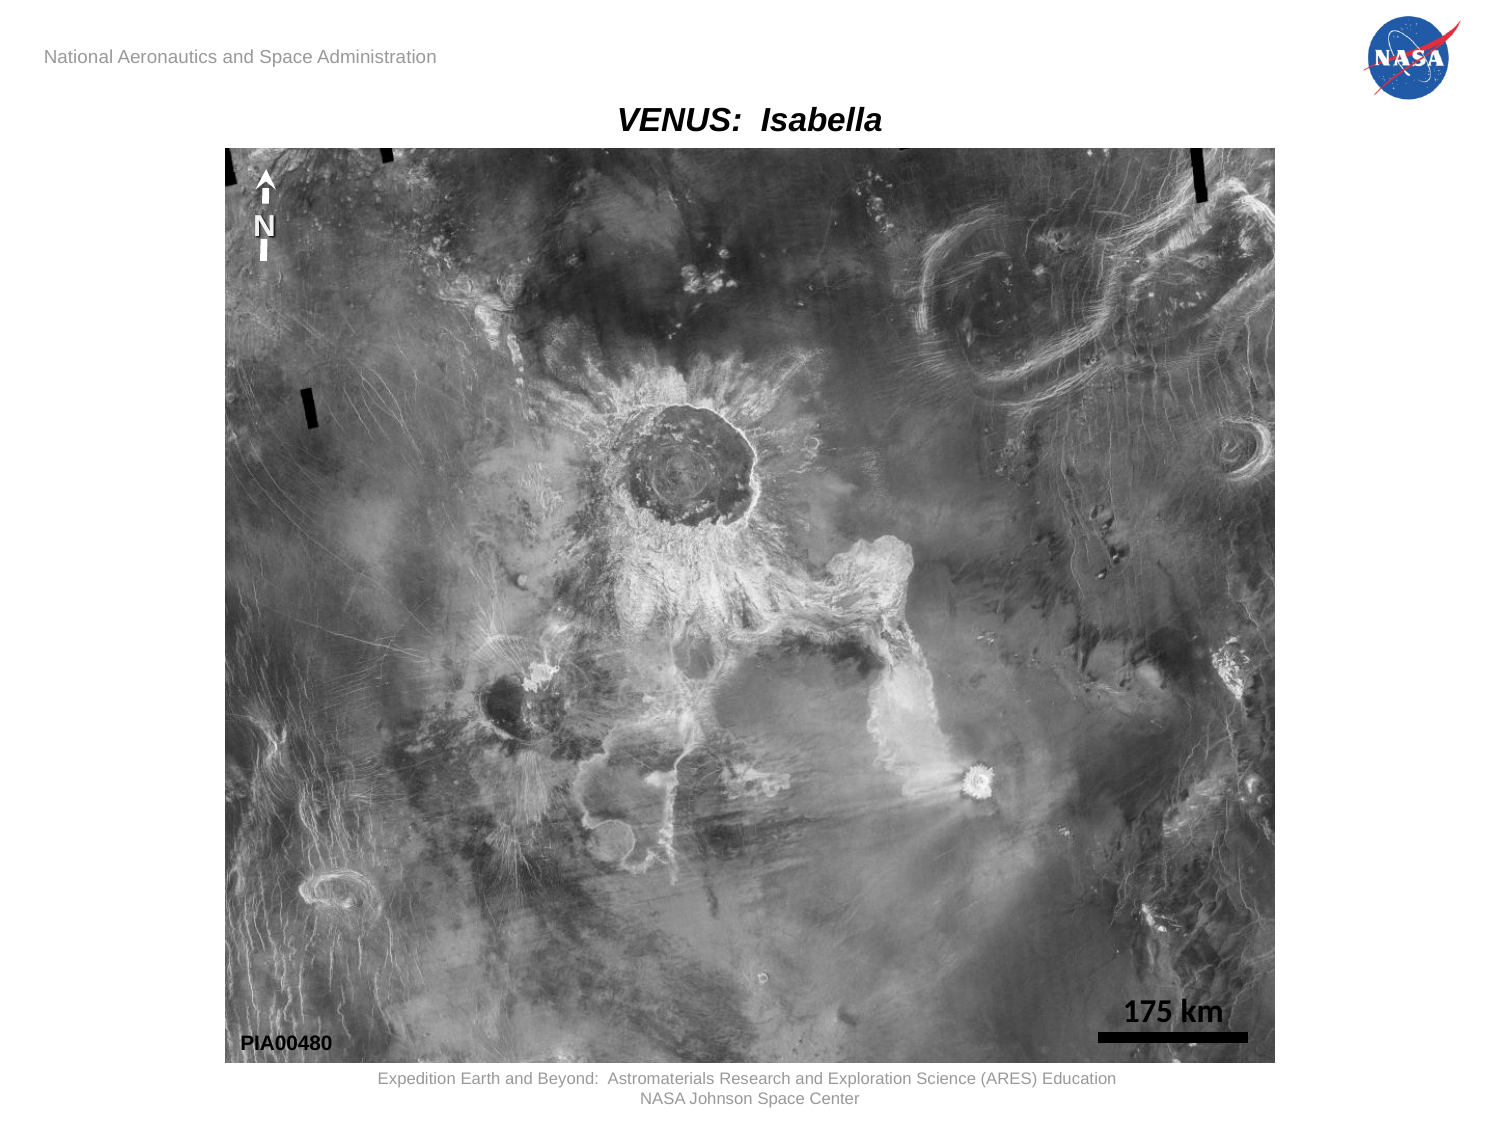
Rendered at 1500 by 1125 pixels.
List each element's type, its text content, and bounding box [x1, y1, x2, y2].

text_box VENUS: Isabella [381, 91, 1119, 146]
picture [1362, 15, 1461, 100]
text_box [224, 148, 1276, 1063]
